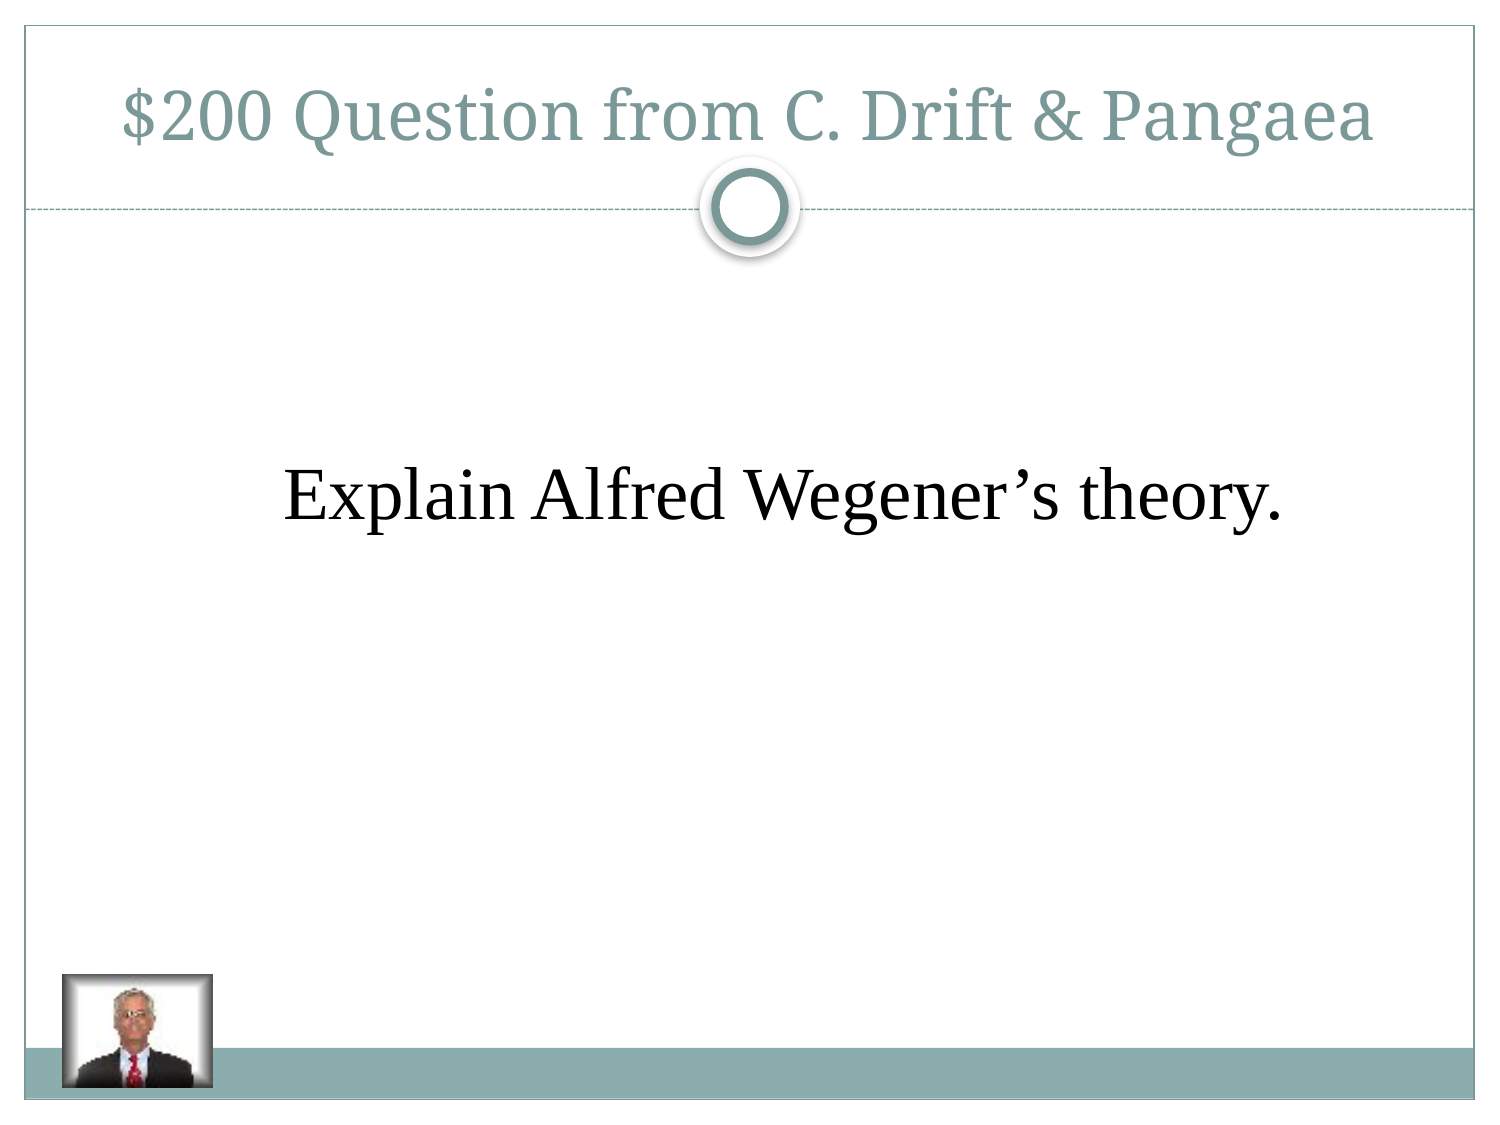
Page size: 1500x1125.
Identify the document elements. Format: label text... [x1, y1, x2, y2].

picture [62, 974, 213, 1088]
text_box Explain Alfred Wegener’s theory. [268, 437, 1319, 543]
title $200 Question from C. Drift & Pangaea [49, 37, 1450, 162]
